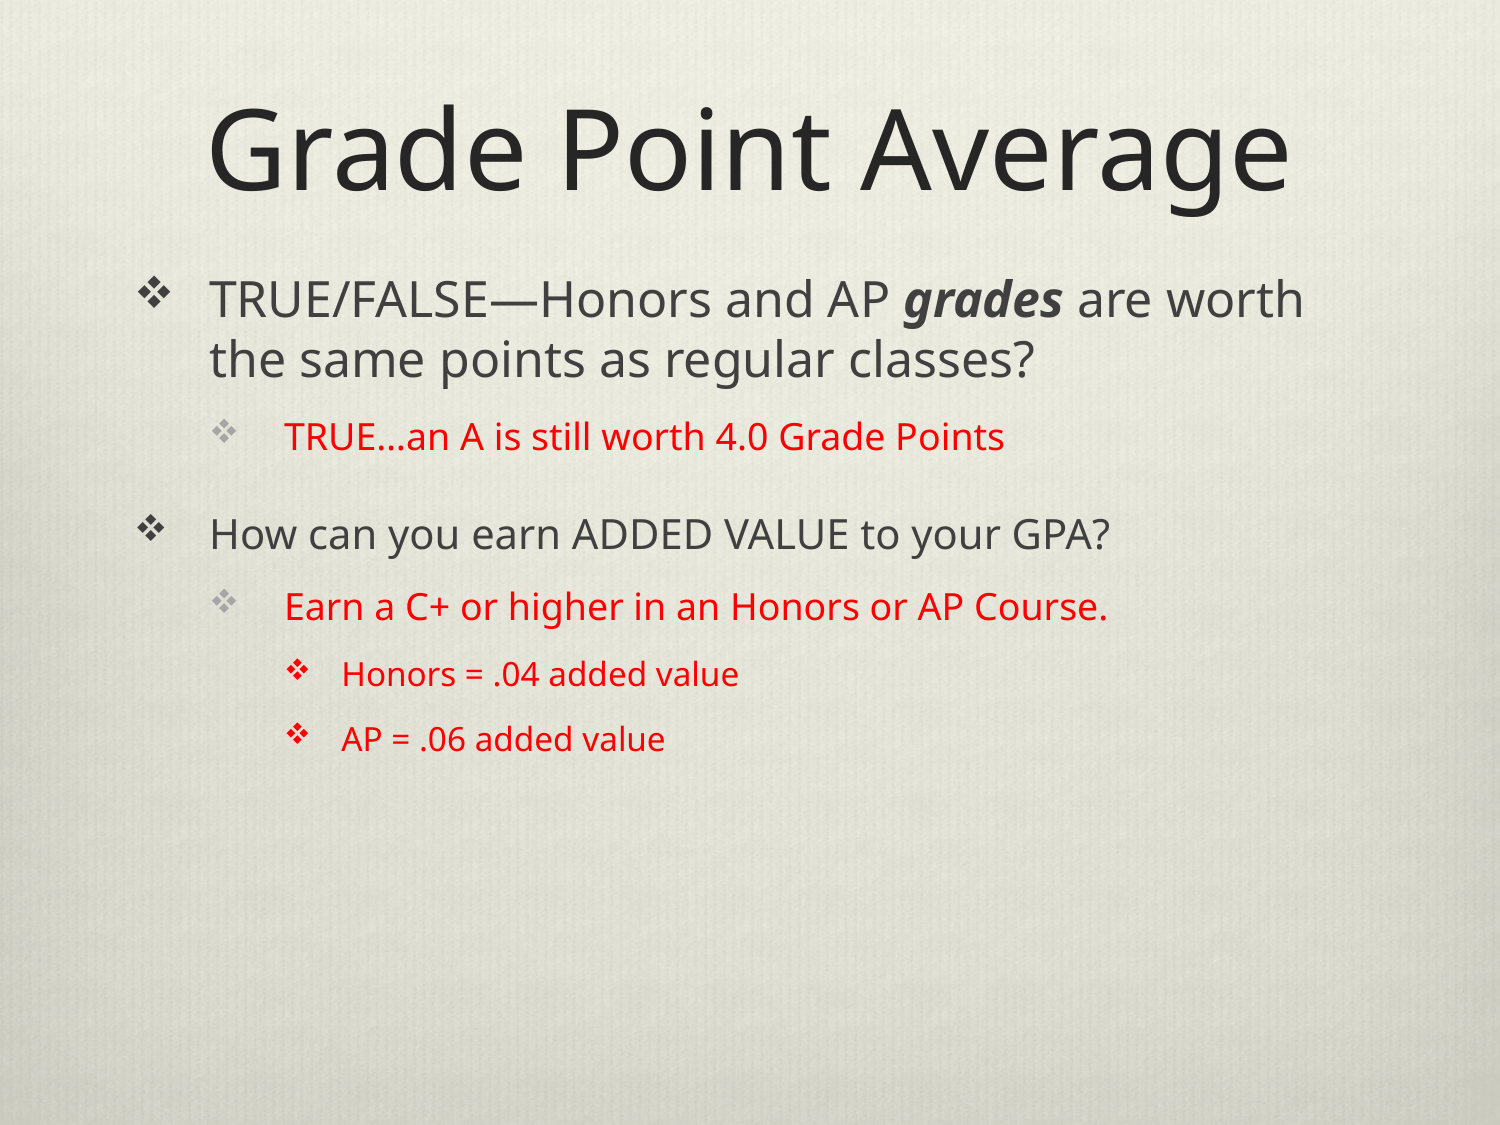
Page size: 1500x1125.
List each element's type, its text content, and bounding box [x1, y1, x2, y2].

title Grade Point Average [119, 51, 1381, 240]
list TRUE/FALSE—Honors and AP grades are worth the same points as regular classes? TRUE…an A is still worth 4.0 Grade Points How can you earn ADDED VALUE to your GPA? Earn a C+ or higher in an Honors or AP Course. Honors = .04 added value AP = .06 added value [119, 260, 1381, 1011]
